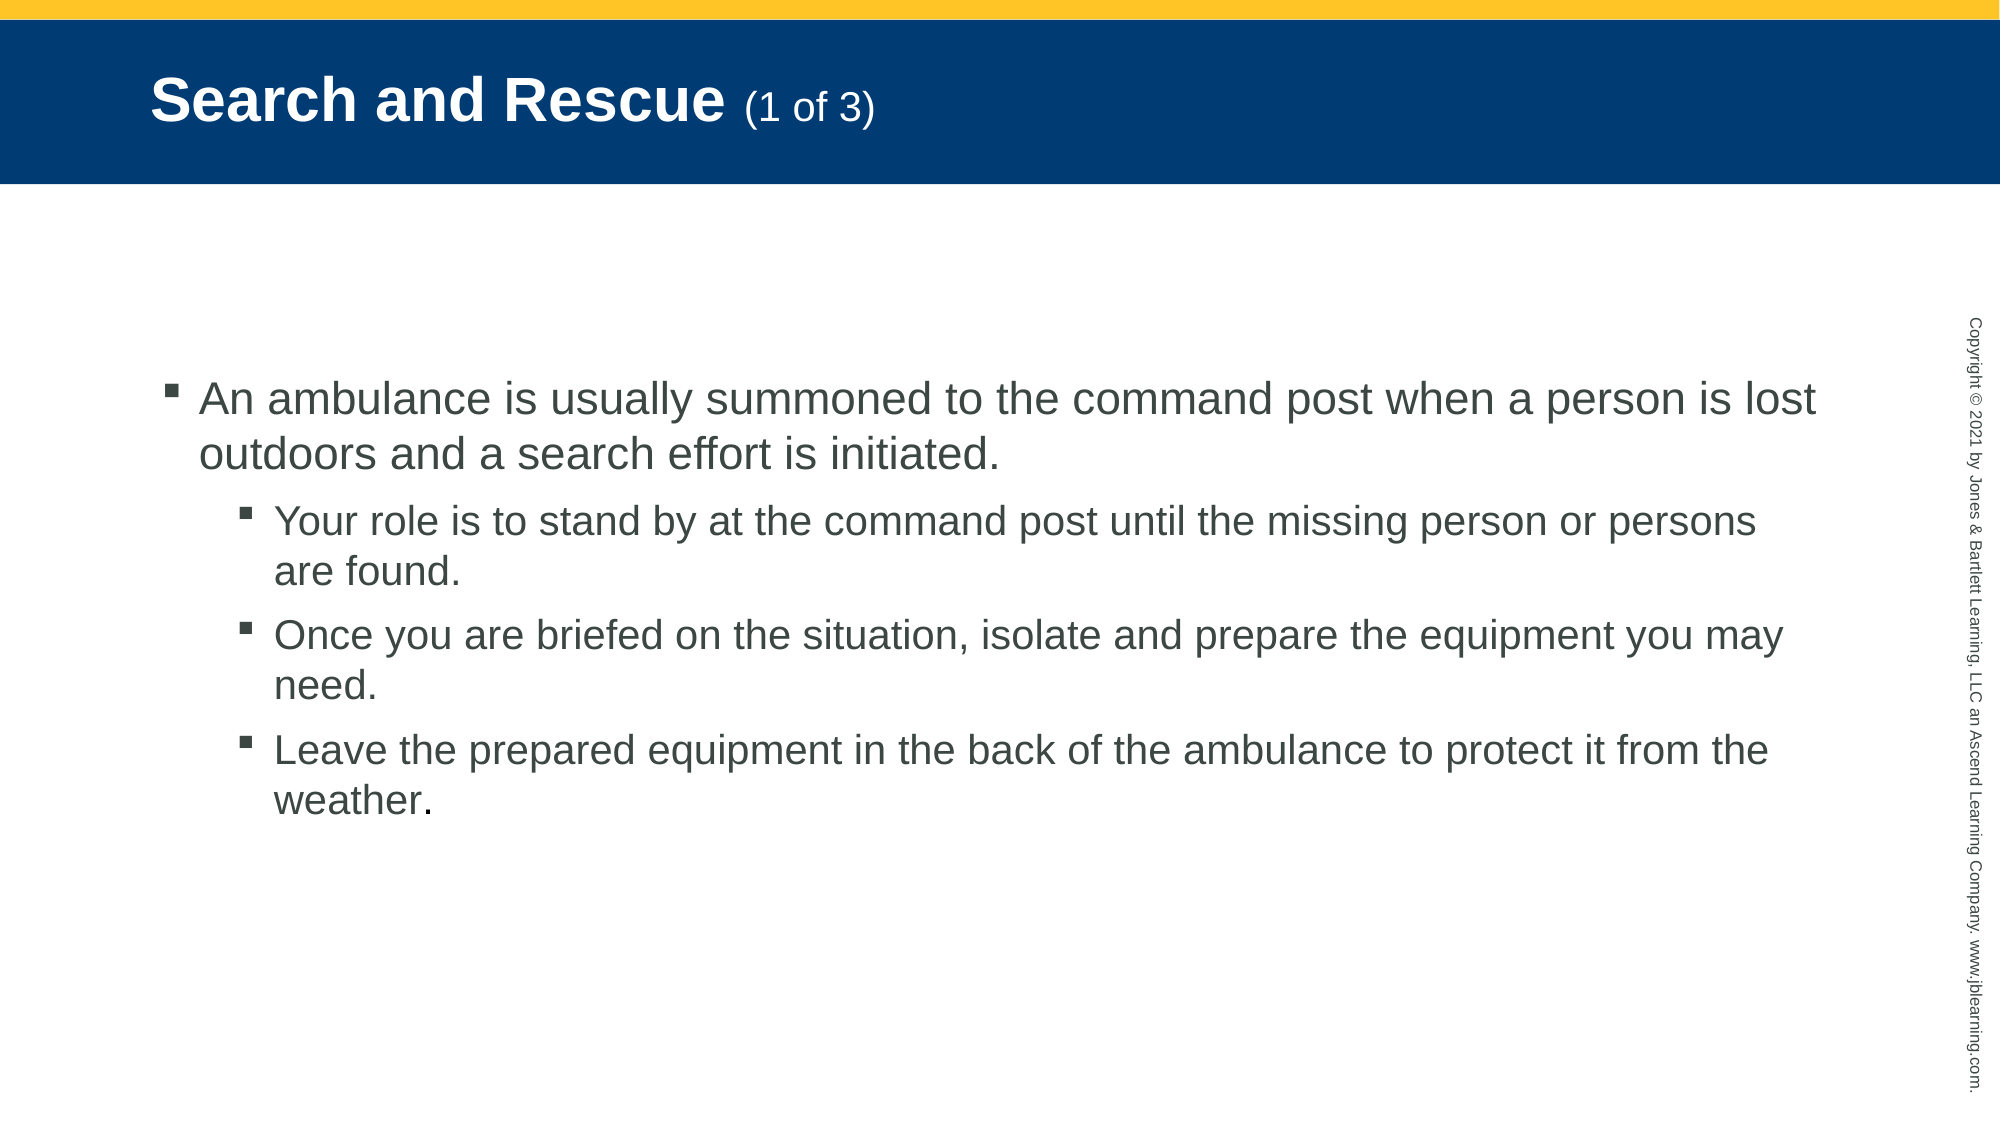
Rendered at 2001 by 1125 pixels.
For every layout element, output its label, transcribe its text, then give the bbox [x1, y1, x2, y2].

title Search and Rescue (1 of 3) [0, 19, 2000, 185]
list An ambulance is usually summoned to the command post when a person is lost outdoors and a search effort is initiated. Your role is to stand by at the command post until the missing person or persons are found. Once you are briefed on the situation, isolate and prepare the equipment you may need. Leave the prepared equipment in the back of the ambulance to protect it from the weather. [146, 361, 1859, 1016]
